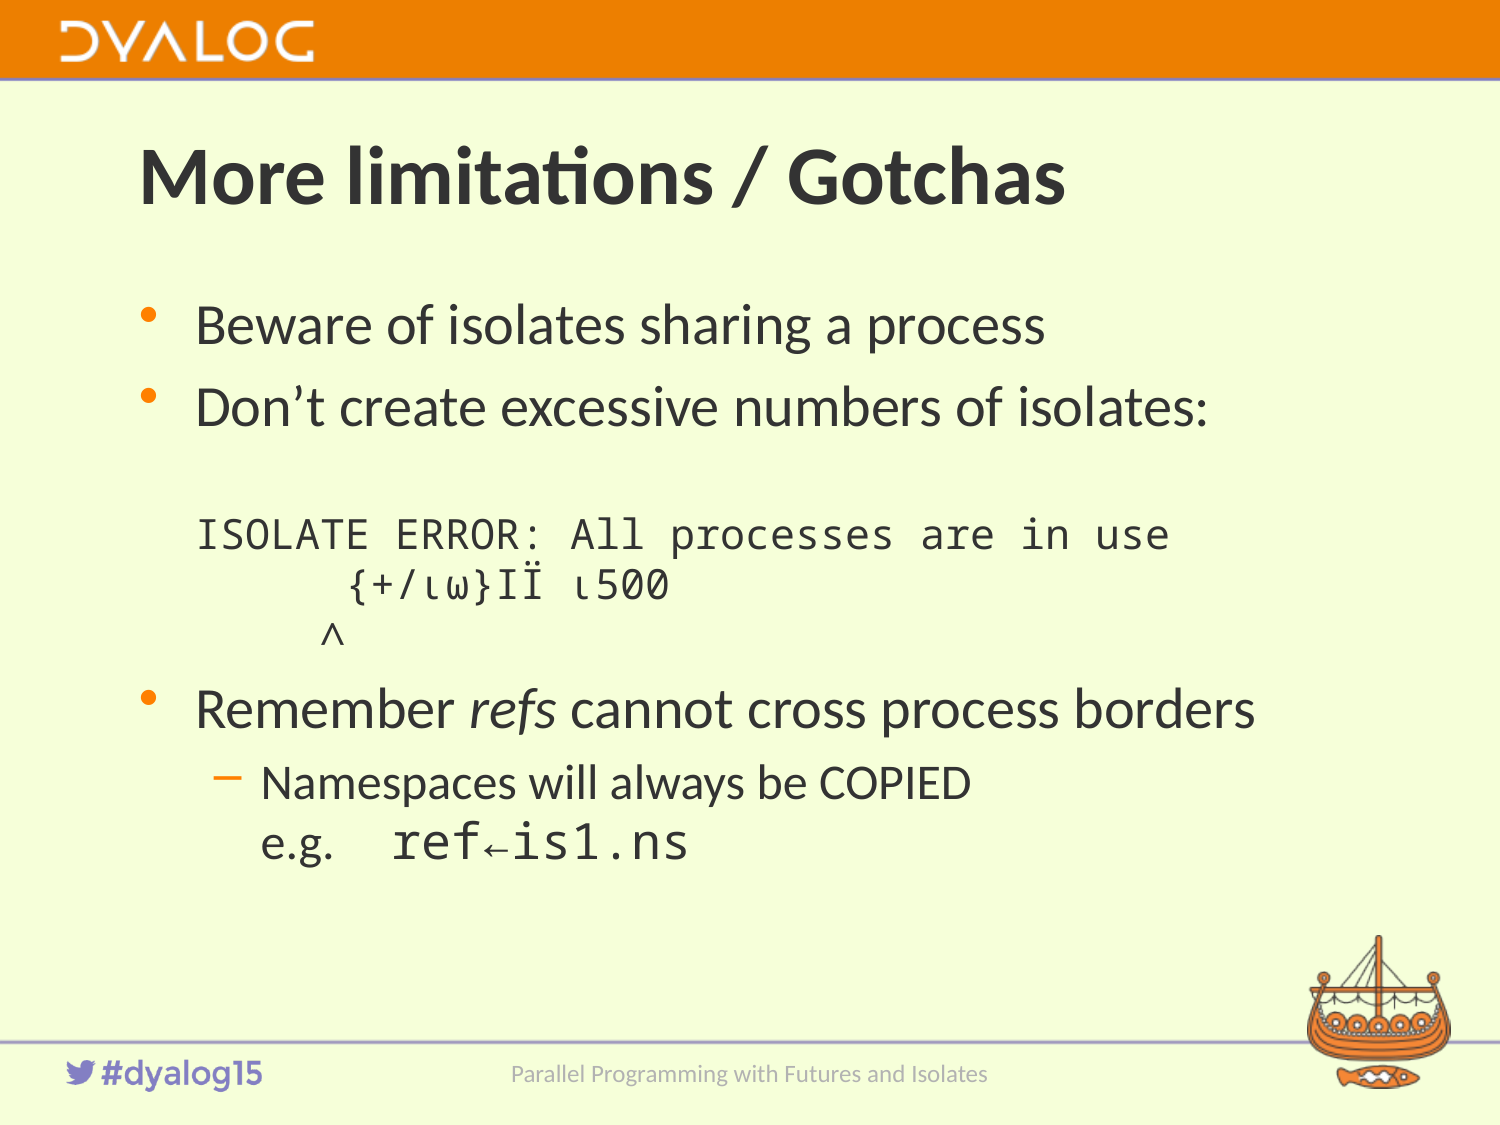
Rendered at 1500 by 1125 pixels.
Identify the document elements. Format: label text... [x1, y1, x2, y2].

footer Parallel Programming with Futures and Isolates [395, 1042, 1105, 1103]
title More limitations / Gotchas [123, 113, 1376, 254]
picture [0, 0, 1500, 1125]
list Beware of isolates sharing a process Don’t create excessive numbers of isolates: ISOLATE ERROR: All processes are in use {+/⍳⍵}IÏ ⍳500 ∧ Remember refs cannot cross process borders Namespaces will always be COPIED e.g. ref←is1.ns [123, 278, 1447, 988]
